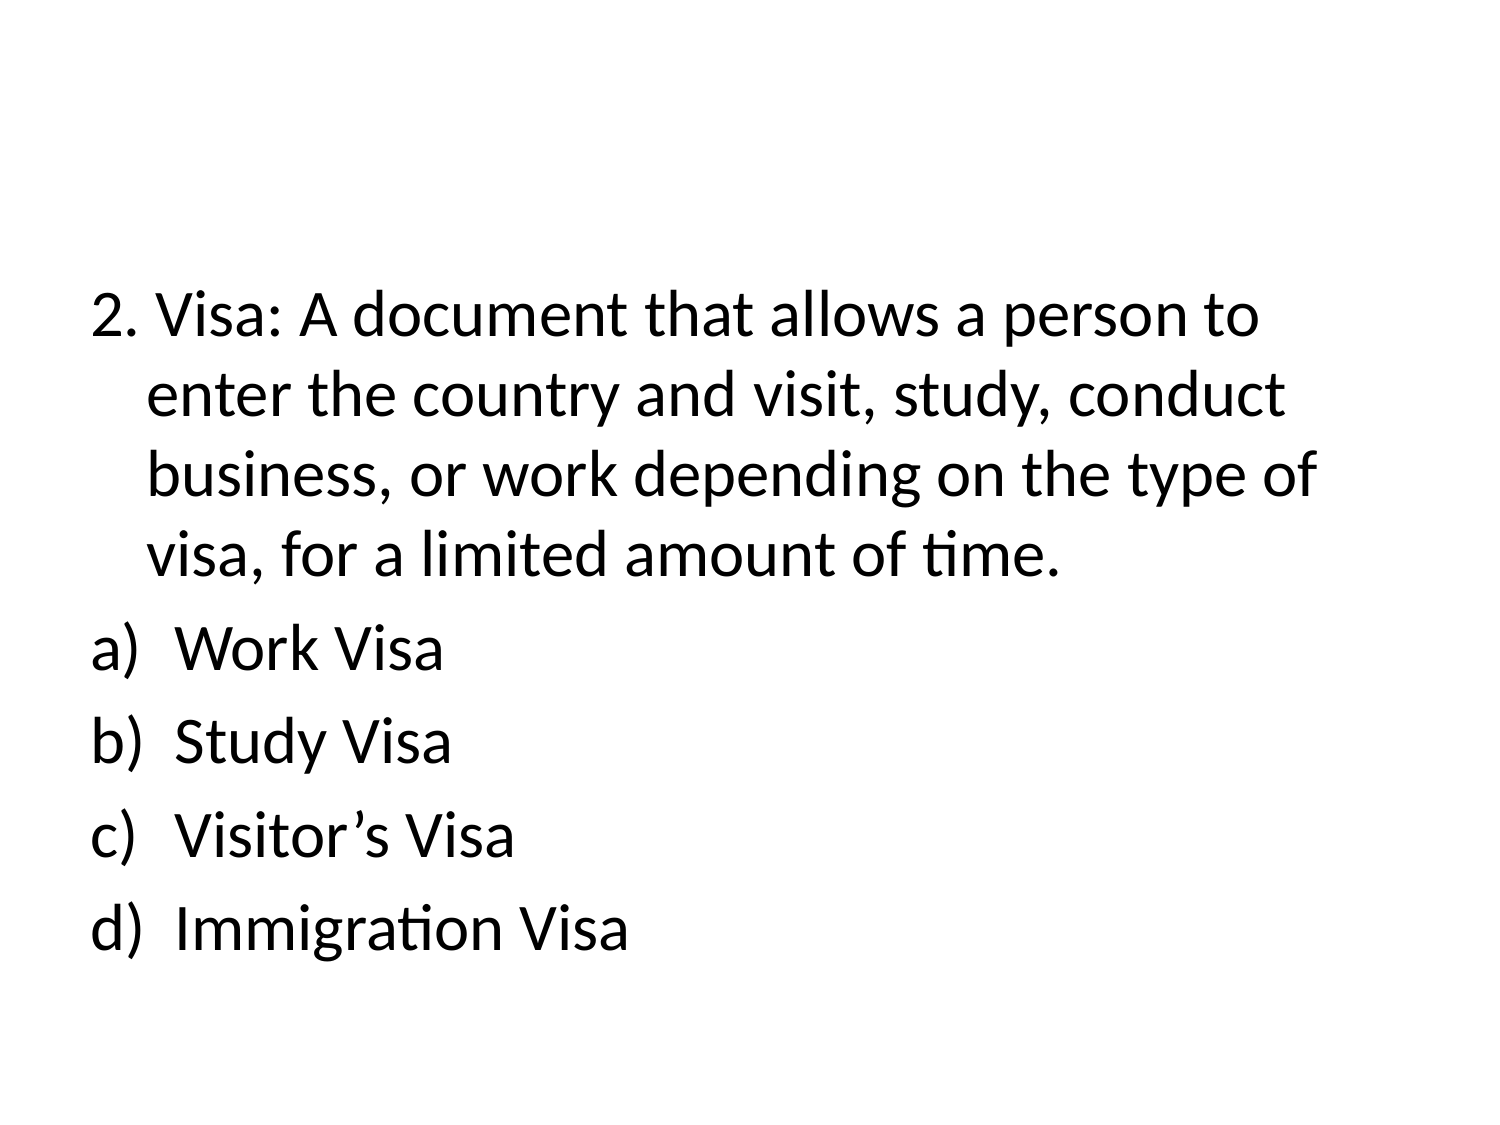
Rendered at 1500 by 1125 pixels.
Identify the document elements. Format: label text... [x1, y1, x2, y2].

list 2. Visa: A document that allows a person to enter the country and visit, study, conduct business, or work depending on the type of visa, for a limited amount of time. Work Visa Study Visa Visitor’s Visa Immigration Visa [75, 262, 1425, 1005]
